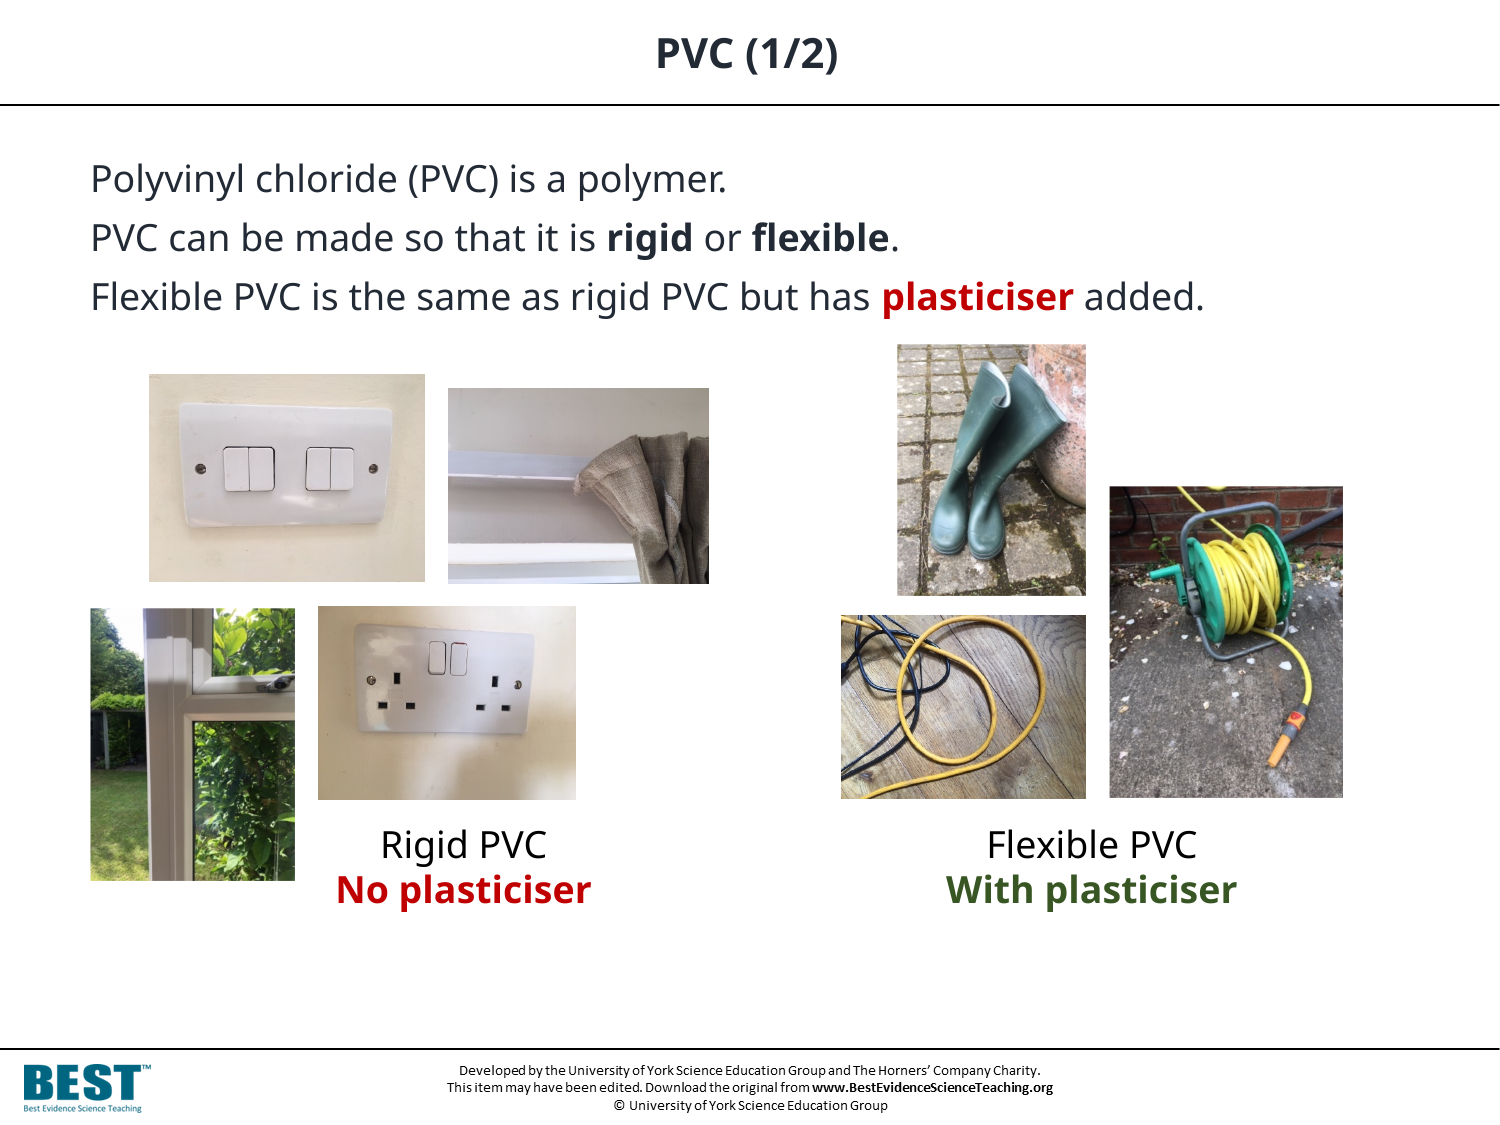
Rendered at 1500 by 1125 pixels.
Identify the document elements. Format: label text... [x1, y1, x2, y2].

text_box PVC (1/2) [23, 4, 1471, 99]
picture [0, 104, 1500, 1125]
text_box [90, 344, 1343, 921]
